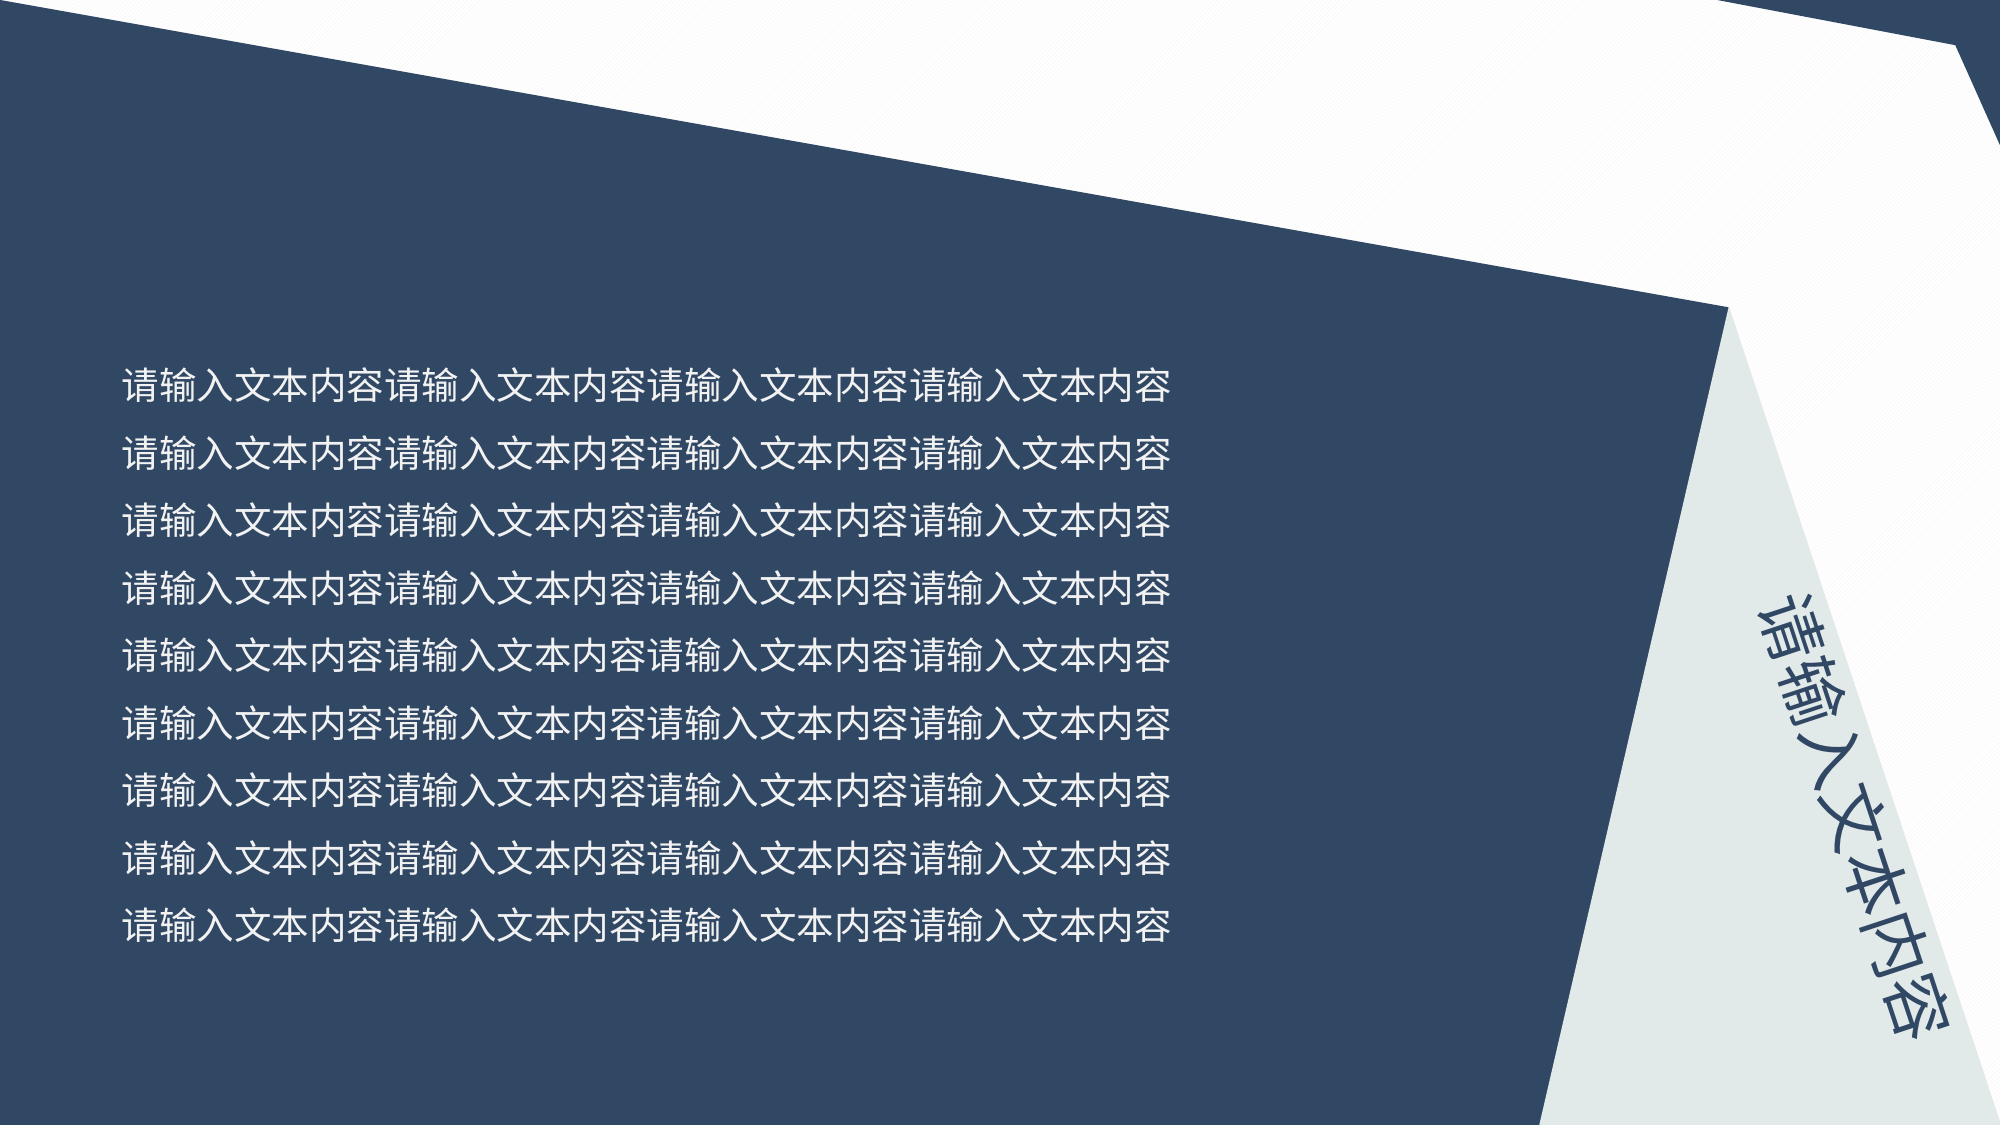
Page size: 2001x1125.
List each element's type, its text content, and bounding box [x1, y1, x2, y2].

text_box [1717, 0, 2000, 146]
text_box 请输入文本内容请输入文本内容请输入文本内容请输入文本内容 请输入文本内容请输入文本内容请输入文本内容请输入文本内容 请输入文本内容请输入文本内容请输入文本内容请输入文本内容 请输入文本内容请输入文本内容请输入文本内容请输入文本内容 请输入文本内容请输入文本内容请输入文本内容请输入文本内容 请输入文本内容请输入文本内容请输入文本内容请输入文本内容 请输入文本内容请输入文本内容请输入文本内容请输入文本内容 请输入文本内容请输入文本内容请输入文本内容请输入文本内容 请输入文本内容请输入文本内容请输入文本内容请输入文本内容 [107, 332, 1512, 1023]
text_box [1538, 302, 2000, 1125]
text_box [0, 0, 1727, 1125]
text_box 请输入文本内容 [1717, 554, 2000, 1064]
